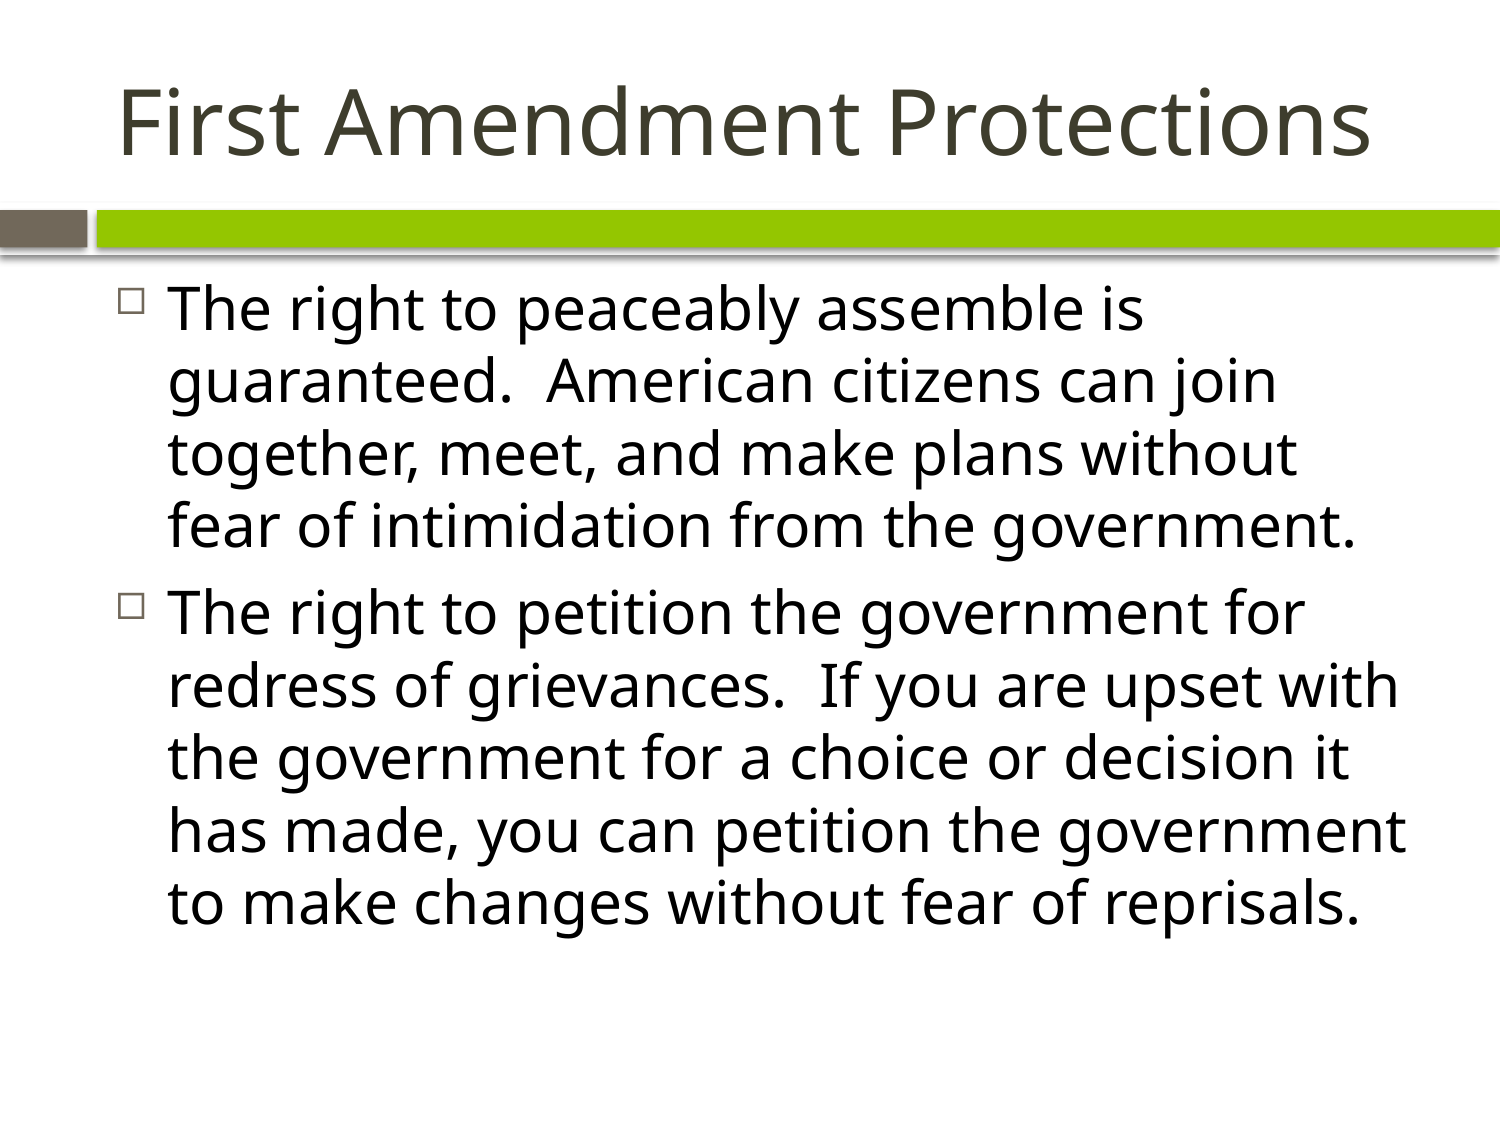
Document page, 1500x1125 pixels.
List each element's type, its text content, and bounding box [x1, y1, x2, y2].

list The right to peaceably assemble is guaranteed. American citizens can join together, meet, and make plans without fear of intimidation from the government. The right to petition the government for redress of grievances. If you are upset with the government for a choice or decision it has made, you can petition the government to make changes without fear of reprisals. [100, 262, 1438, 1000]
title First Amendment Protections [100, 37, 1438, 200]
